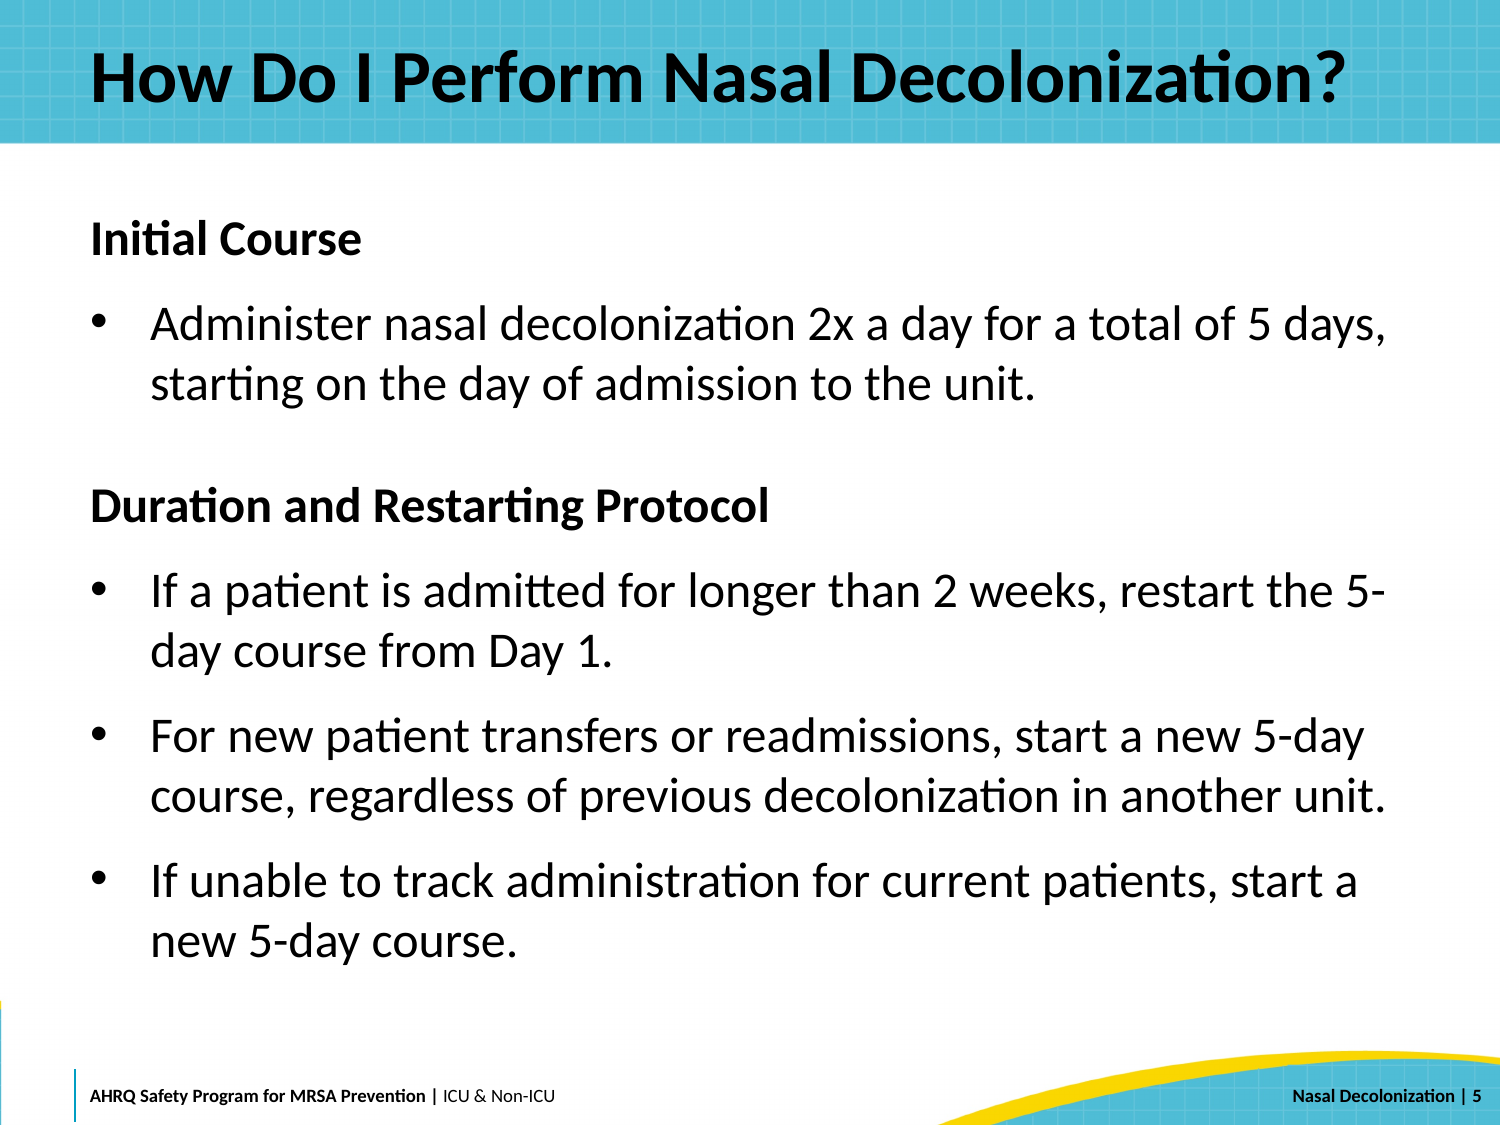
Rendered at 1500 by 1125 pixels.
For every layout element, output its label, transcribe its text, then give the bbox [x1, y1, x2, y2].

slide_number | 5 [1455, 1065, 1500, 1125]
picture [0, 0, 1500, 1125]
title How Do I Perform Nasal Decolonization? [75, 0, 1425, 150]
list Initial Course Administer nasal decolonization 2x a day for a total of 5 days, starting on the day of admission to the unit. Duration and Restarting Protocol If a patient is admitted for longer than 2 weeks, restart the 5-day course from Day 1. For new patient transfers or readmissions, start a new 5-day course, regardless of previous decolonization in another unit. If unable to track administration for current patients, start a new 5-day course. [75, 197, 1425, 1025]
